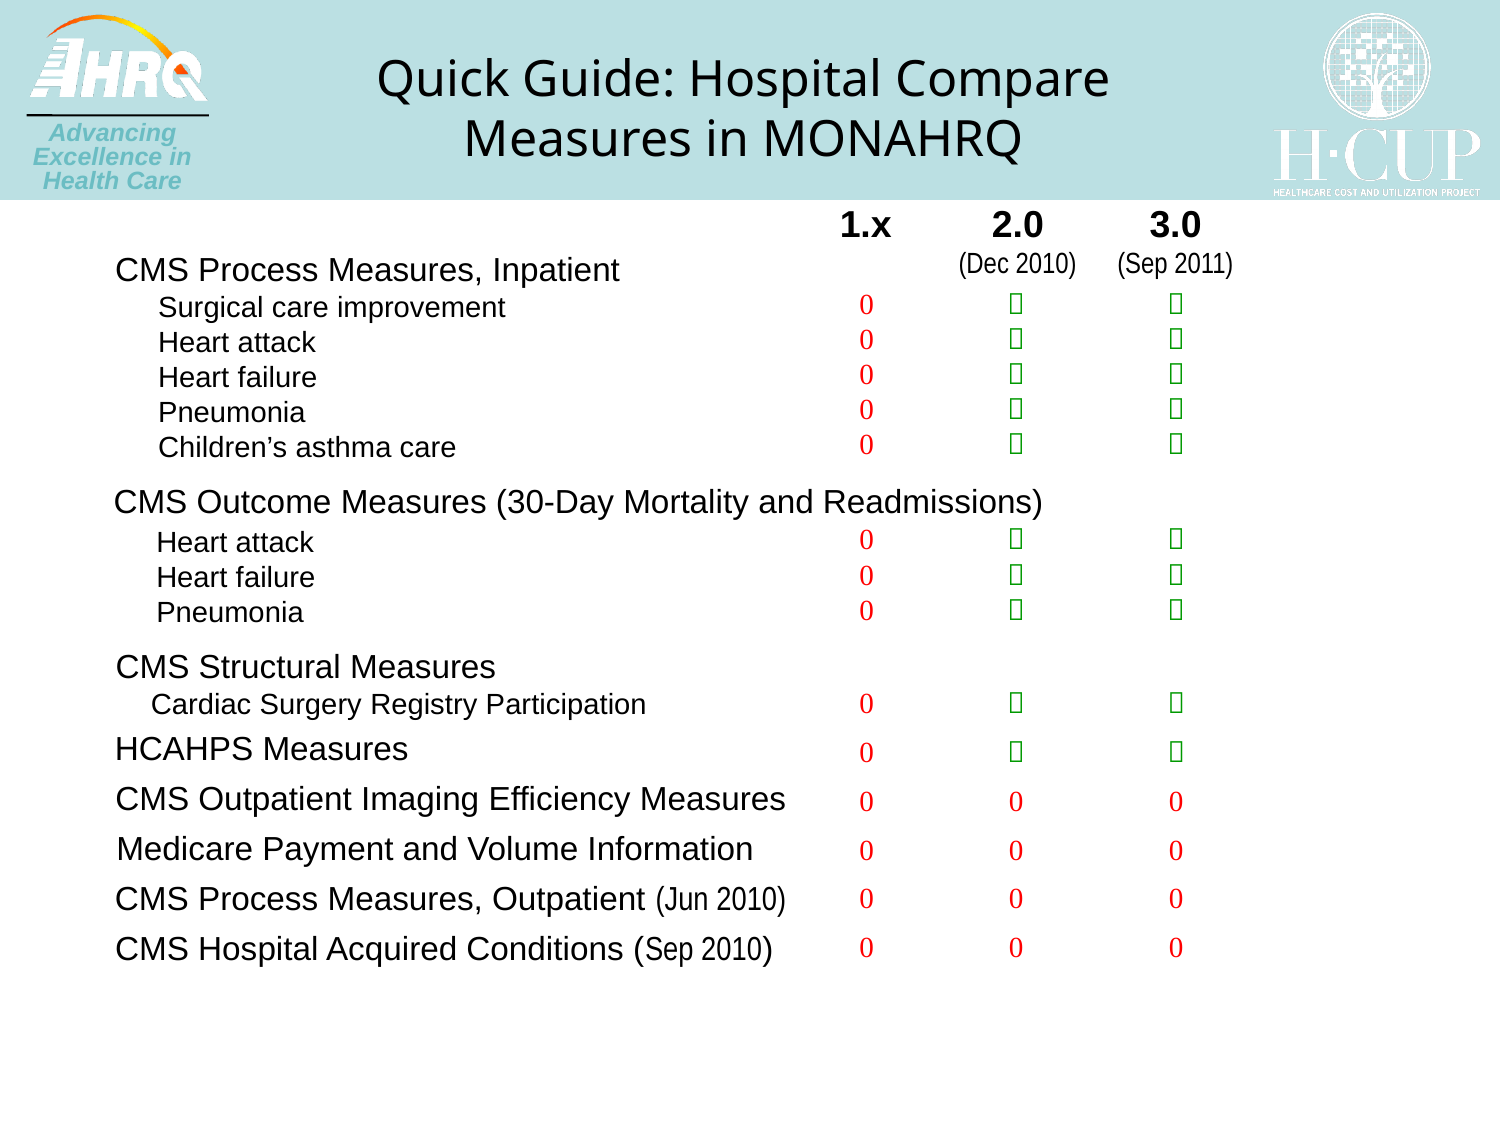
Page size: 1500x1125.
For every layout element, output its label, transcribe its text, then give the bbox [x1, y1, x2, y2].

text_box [97, 192, 1251, 976]
picture [26, 12, 211, 104]
title Quick Guide: Hospital Compare Measures in MONAHRQ [287, 12, 1201, 190]
picture [1270, 10, 1483, 199]
